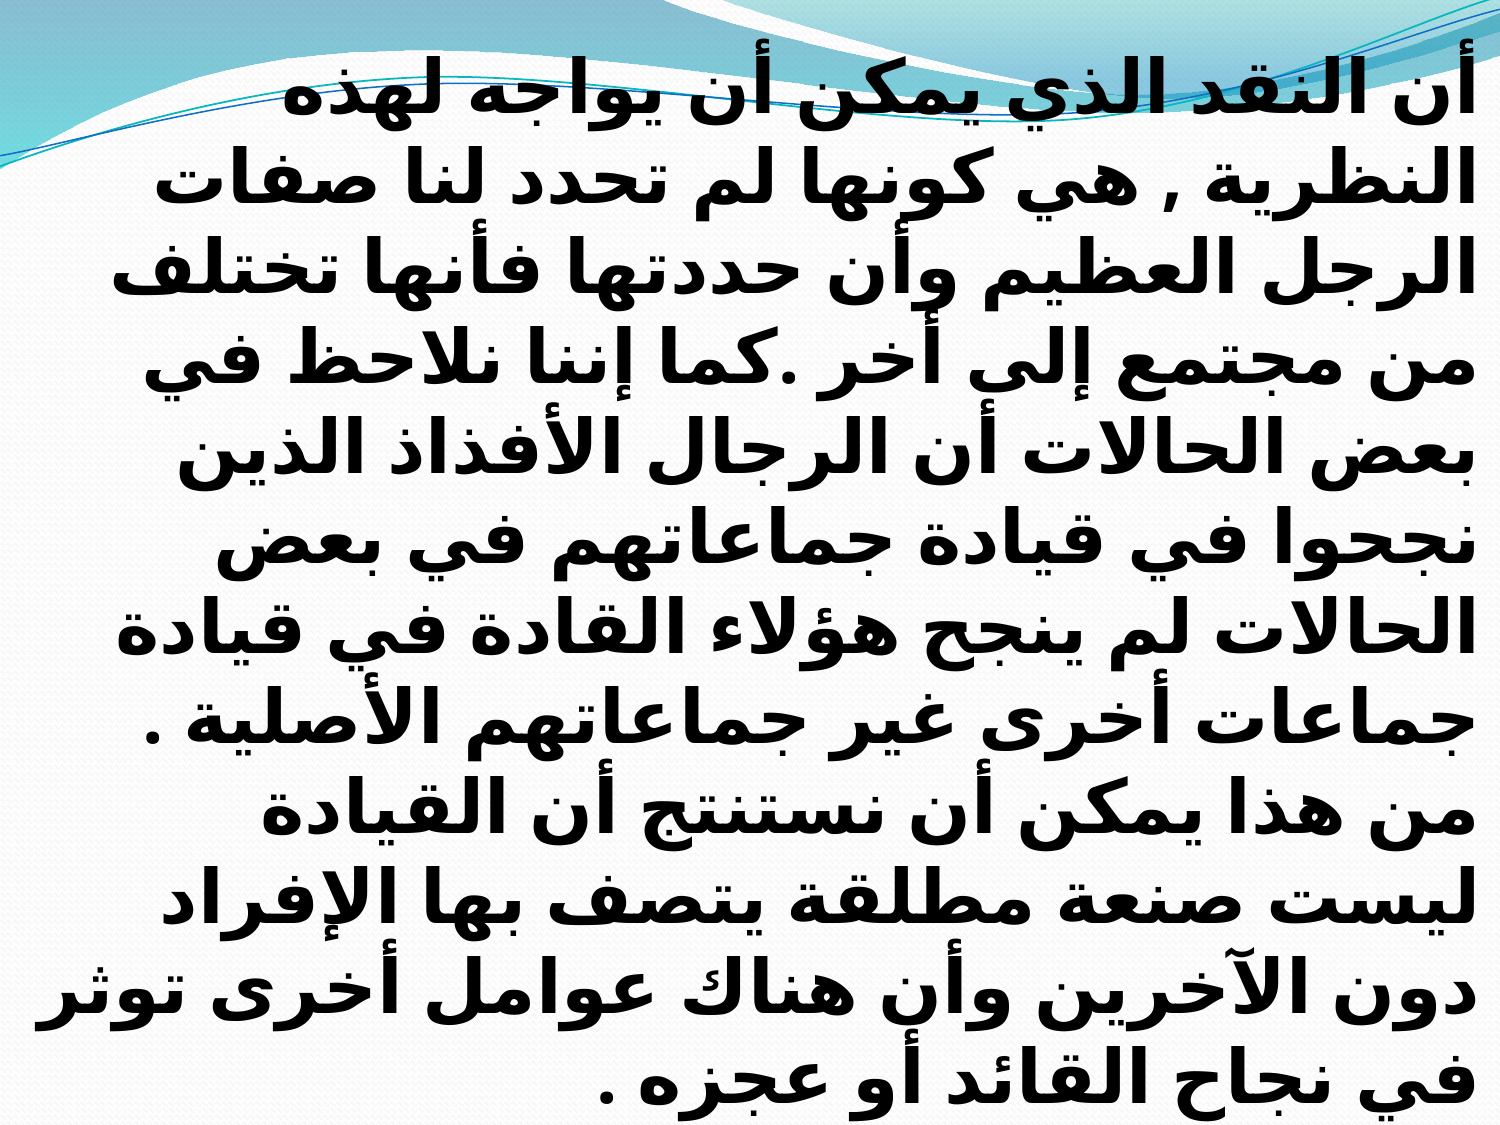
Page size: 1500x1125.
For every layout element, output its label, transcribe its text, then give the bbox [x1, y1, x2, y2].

text_box أن النقد الذي يمكن أن يواجه لهذه النظرية , هي كونها لم تحدد لنا صفات الرجل العظيم وأن حددتها فأنها تختلف من مجتمع إلى أخر .كما إننا نلاحظ في بعض الحالات أن الرجال الأفذاذ الذين نجحوا في قيادة جماعاتهم في بعض الحالات لم ينجح هؤلاء القادة في قيادة جماعات أخرى غير جماعاتهم الأصلية . من هذا يمكن أن نستنتج أن القيادة ليست صنعة مطلقة يتصف بها الإفراد دون الآخرين وأن هناك عوامل أخرى توثر في نجاح القائد أو عجزه . [17, 30, 1497, 1125]
